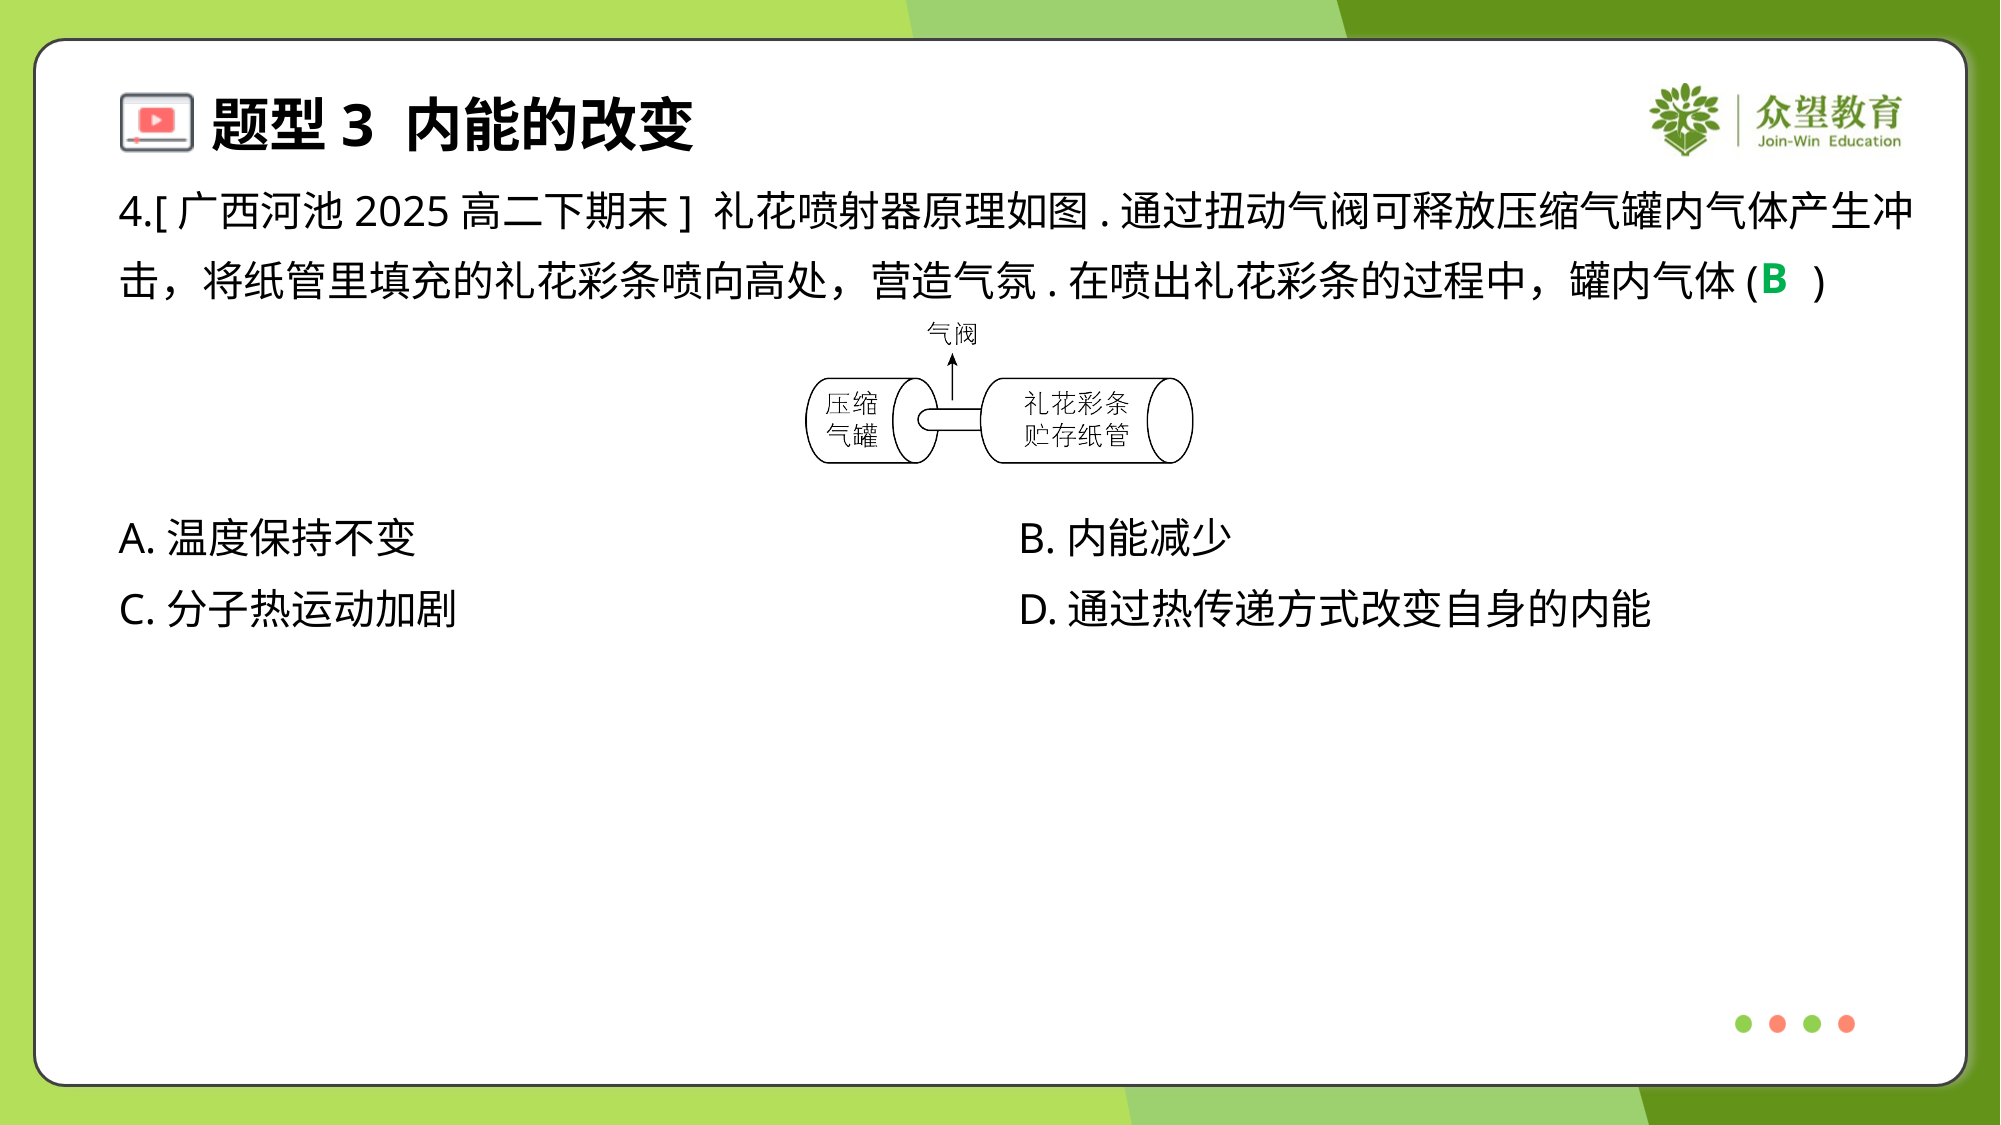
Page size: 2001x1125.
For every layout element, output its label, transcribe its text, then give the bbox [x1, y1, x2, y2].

picture [0, 0, 2000, 1125]
text_box 4.[广西河池2025高二下期末] 礼花喷射器原理如图.通过扭动气阀可释放压缩气罐内气体产生冲 击，将纸管里填充的礼花彩条喷向高处，营造气氛.在喷出礼花彩条的过程中，罐内气体( ) [118, 159, 1883, 298]
text_box B [1744, 231, 1804, 296]
text_box A.温度保持不变 B.内能减少 C.分子热运动加剧 D.通过热传递方式改变自身的内能 [118, 486, 1883, 626]
